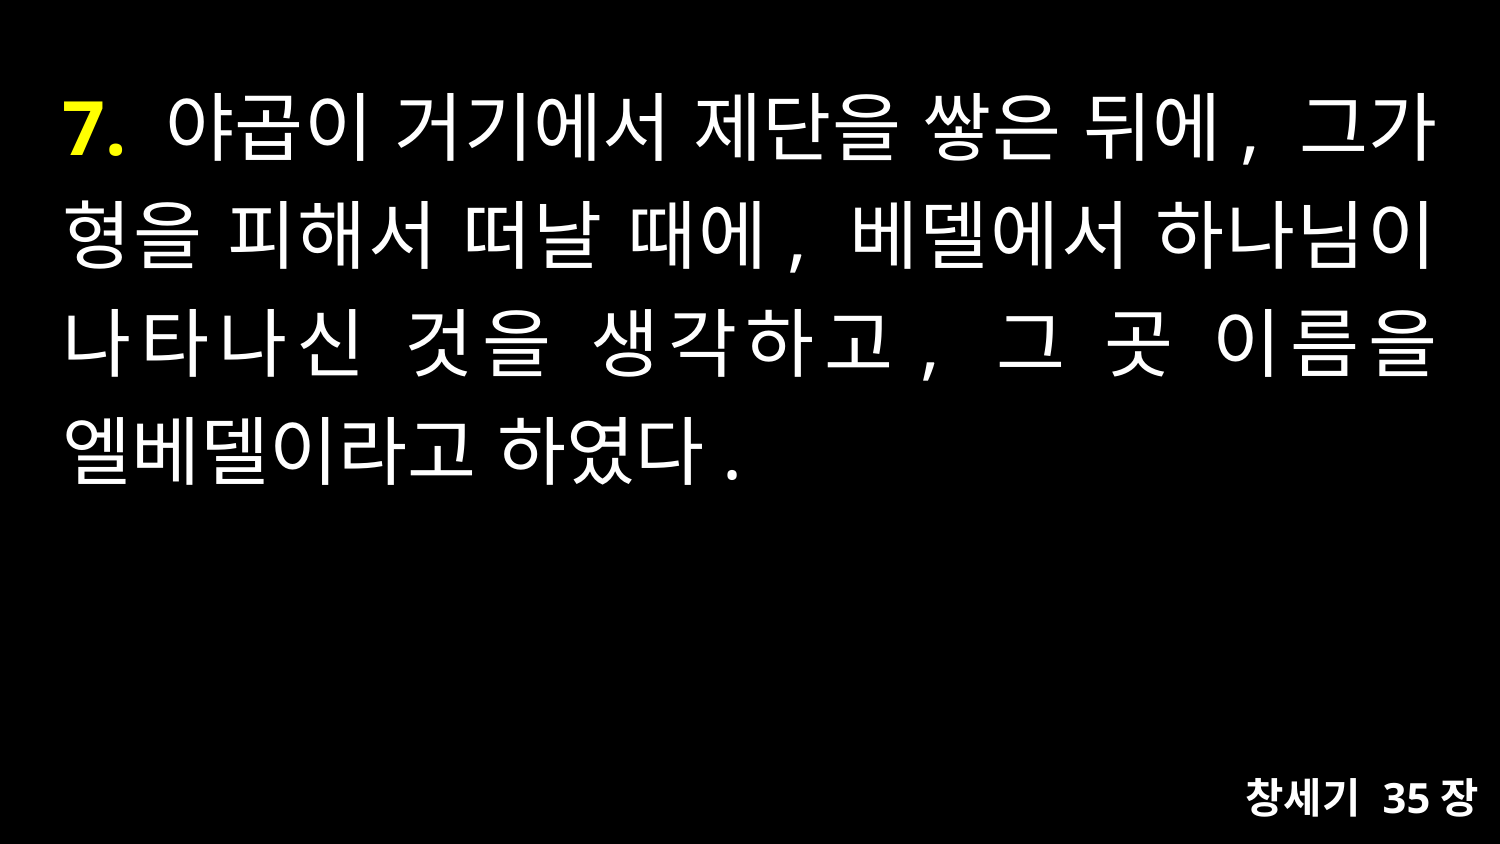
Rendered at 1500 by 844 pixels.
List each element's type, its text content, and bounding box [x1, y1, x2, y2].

subtitle 창세기 35장 [916, 770, 1500, 844]
title 7. 야곱이 거기에서 제단을 쌓은 뒤에, 그가 형을 피해서 떠날 때에, 베델에서 하나님이 나타나신 것을 생각하고, 그 곳 이름을 엘베델이라고 하였다. [0, 0, 1500, 844]
